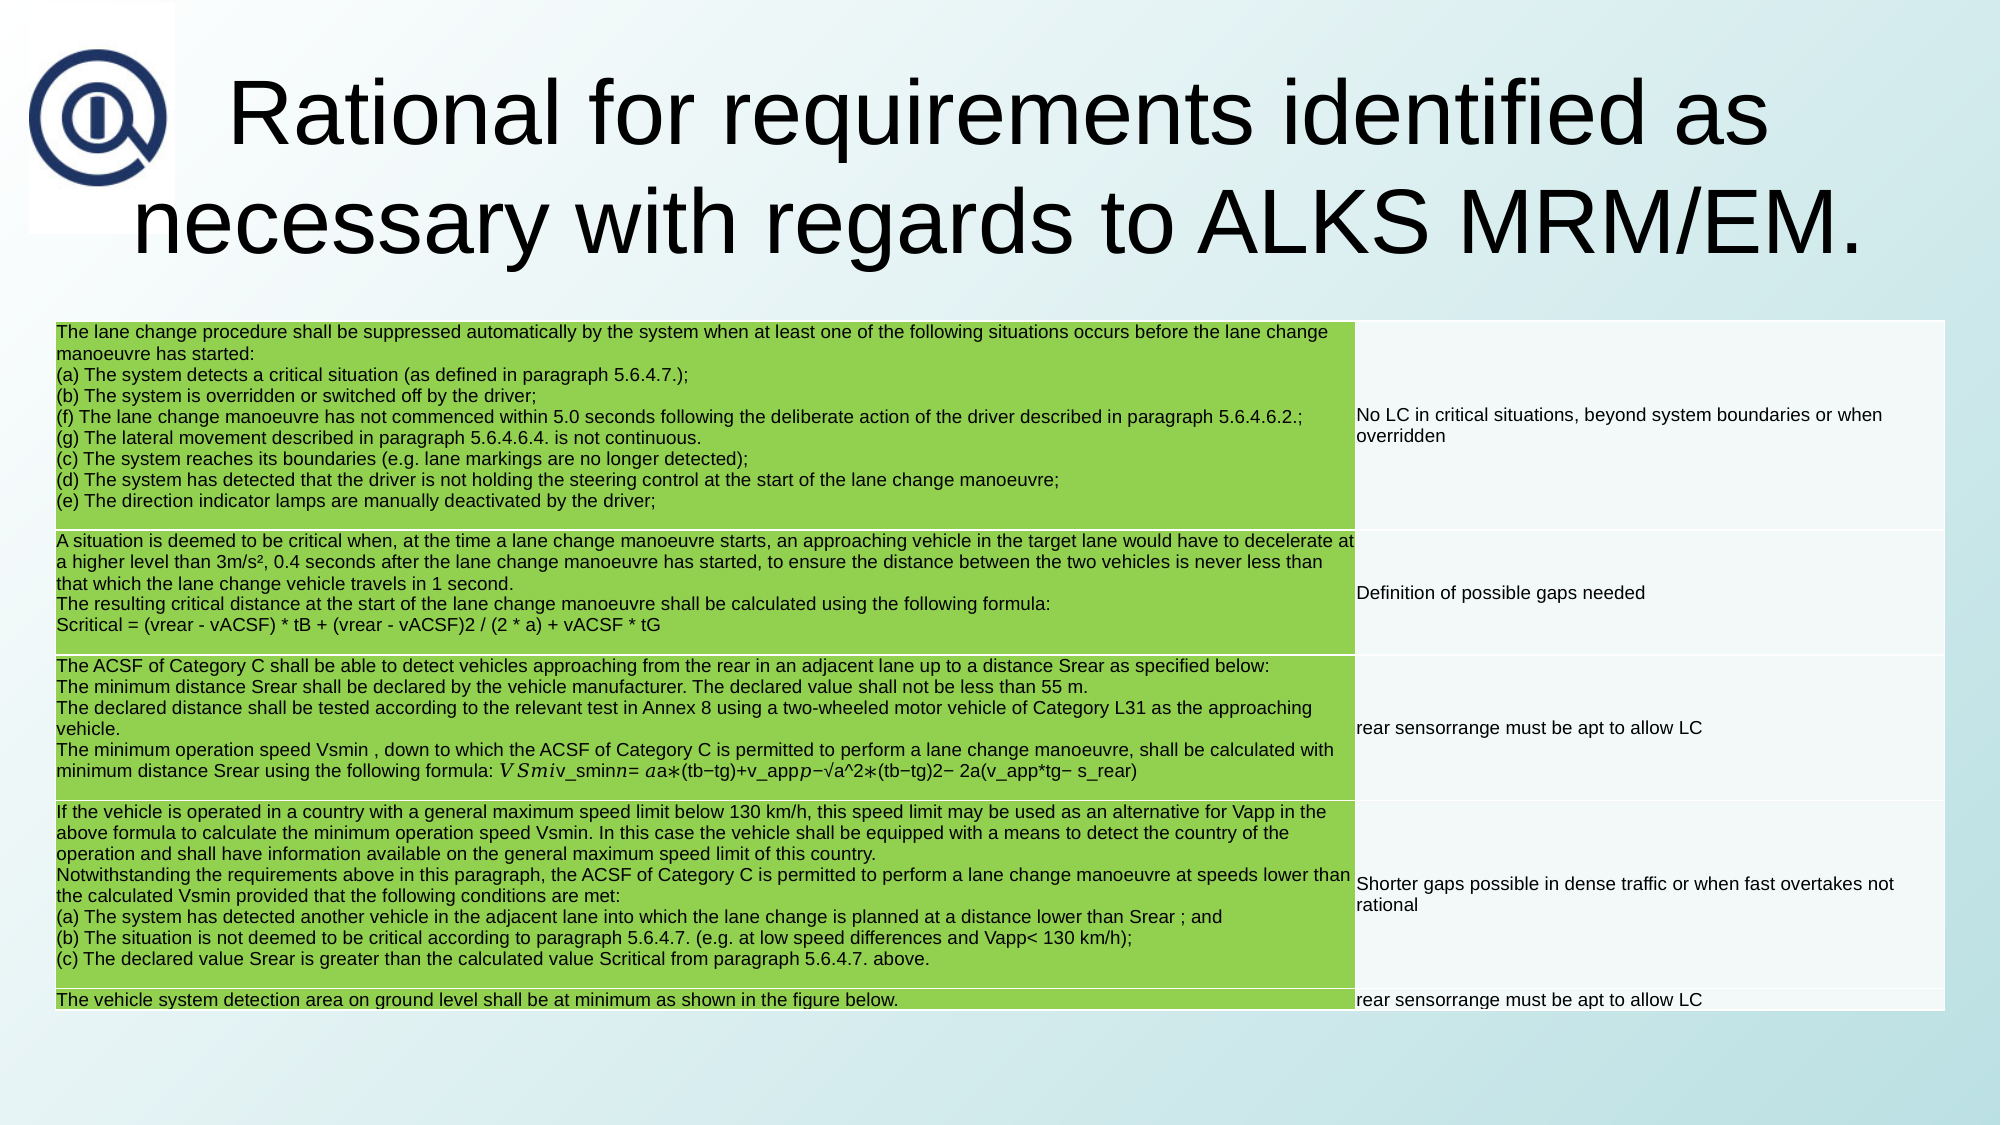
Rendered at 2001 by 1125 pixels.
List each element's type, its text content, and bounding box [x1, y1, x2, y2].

table_cell If the vehicle is operated in a country with a general maximum speed limit below 130 km/h, this speed limit may be used as an alternative for Vapp in the above formula to calculate the minimum operation speed Vsmin. In this case the vehicle shall be equipped with a means to detect the country of the operation and shall have information available on the general maximum speed limit of this country. Notwithstanding the requirements above in this paragraph, the ACSF of Category C is permitted to perform a lane change manoeuvre at speeds lower than the calculated Vsmin provided that the following conditions are met: (a) The system has detected another vehicle in the adjacent lane into which the lane change is planned at a distance lower than Srear ; and (b) The situation is not deemed to be critical according to paragraph 5.6.4.7. (e.g. at low speed differences and Vapp< 130 km/h); (c) The declared value Srear is greater than the calculated value Scritical from paragraph 5.6.4.7. above. [56, 801, 1355, 988]
table_cell The ACSF of Category C shall be able to detect vehicles approaching from the rear in an adjacent lane up to a distance Srear as specified below: The minimum distance Srear shall be declared by the vehicle manufacturer. The declared value shall not be less than 55 m. The declared distance shall be tested according to the relevant test in Annex 8 using a two-wheeled motor vehicle of Category L31 as the approaching vehicle. The minimum operation speed Vsmin , down to which the ACSF of Category C is permitted to perform a lane change manoeuvre, shall be calculated with minimum distance Srear using the following formula: 𝑉𝑆𝑚𝑖v_smin𝑛= 𝑎a∗(tb−tg)+v_app𝑝−√a^2∗(tb−tg)2− 2a(v_app*tg− s_rear) [56, 656, 1355, 800]
table_header No LC in critical situations, beyond system boundaries or when overridden [1356, 322, 1944, 529]
table_cell The vehicle system detection area on ground level shall be at minimum as shown in the figure below. [56, 989, 1355, 1009]
table_cell Shorter gaps possible in dense traffic or when fast overtakes not rational [1356, 801, 1944, 988]
picture [29, 3, 175, 234]
table_cell rear sensorrange must be apt to allow LC [1356, 989, 1944, 1009]
table_cell A situation is deemed to be critical when, at the time a lane change manoeuvre starts, an approaching vehicle in the target lane would have to decelerate at a higher level than 3m/s², 0.4 seconds after the lane change manoeuvre has started, to ensure the distance between the two vehicles is never less than that which the lane change vehicle travels in 1 second. The resulting critical distance at the start of the lane change manoeuvre shall be calculated using the following formula: Scritical = (vrear - vACSF) * tB + (vrear - vACSF)2 / (2 * a) + vACSF * tG [56, 531, 1355, 654]
title Rational for requirements identified as necessary with regards to ALKS MRM/EM. [99, 45, 1900, 233]
table_header The lane change procedure shall be suppressed automatically by the system when at least one of the following situations occurs before the lane change manoeuvre has started: (a) The system detects a critical situation (as defined in paragraph 5.6.4.7.); (b) The system is overridden or switched off by the driver; (f) The lane change manoeuvre has not commenced within 5.0 seconds following the deliberate action of the driver described in paragraph 5.6.4.6.2.; (g) The lateral movement described in paragraph 5.6.4.6.4. is not continuous. (c) The system reaches its boundaries (e.g. lane markings are no longer detected); (d) The system has detected that the driver is not holding the steering control at the start of the lane change manoeuvre; (e) The direction indicator lamps are manually deactivated by the driver; [56, 322, 1355, 529]
table_cell rear sensorrange must be apt to allow LC [1356, 656, 1944, 800]
table_cell Definition of possible gaps needed [1356, 531, 1944, 654]
